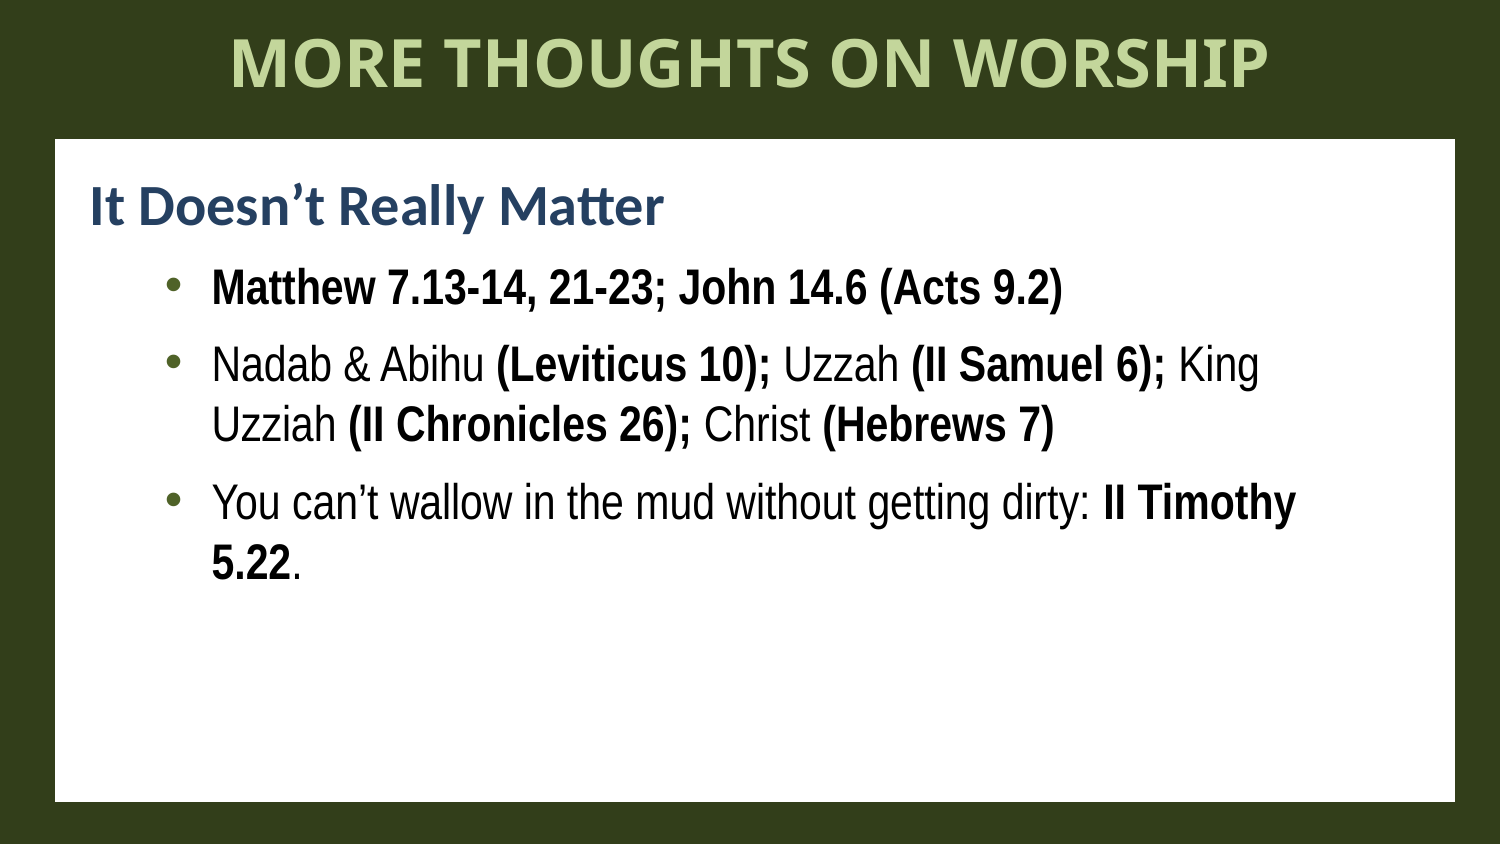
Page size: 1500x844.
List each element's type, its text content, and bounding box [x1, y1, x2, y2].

text_box [52, 137, 1457, 804]
text_box Matthew 7.13-14, 21-23; John 14.6 (Acts 9.2) Nadab & Abihu (Leviticus 10); Uzzah (II Samuel 6); King Uzziah (II Chronicles 26); Christ (Hebrews 7) You can’t wallow in the mud without getting dirty: II Timothy 5.22. [149, 246, 1363, 614]
text_box MORE THOUGHTS ON WORSHIP [0, 13, 1500, 109]
text_box It Doesn’t Really Matter [74, 159, 1125, 245]
